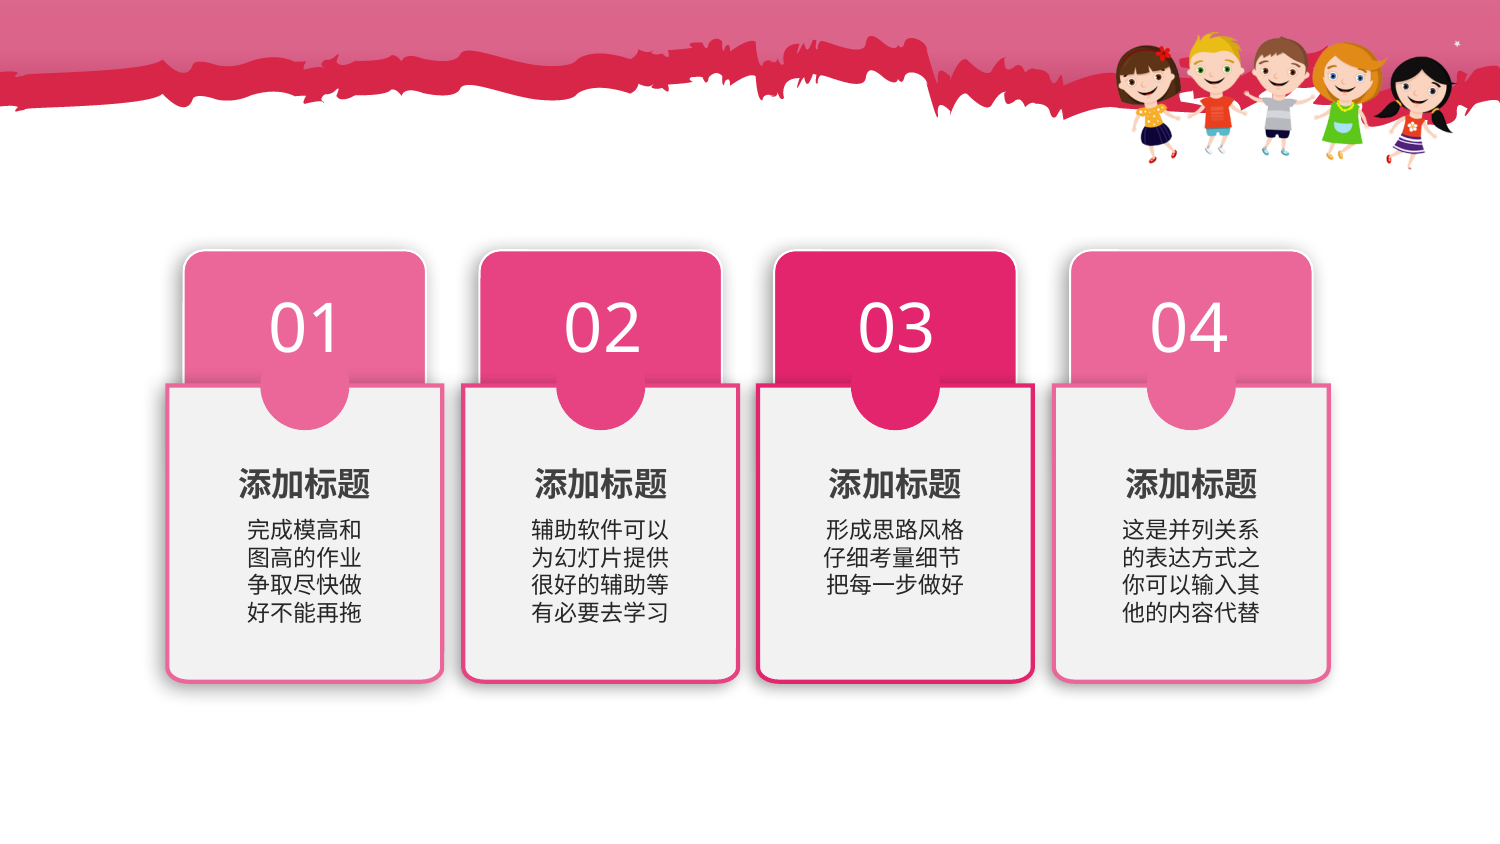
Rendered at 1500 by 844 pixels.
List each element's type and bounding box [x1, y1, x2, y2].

picture [0, 0, 1500, 170]
text_box [463, 250, 739, 682]
text_box [167, 250, 443, 682]
text_box [1053, 250, 1329, 682]
text_box [757, 250, 1033, 682]
